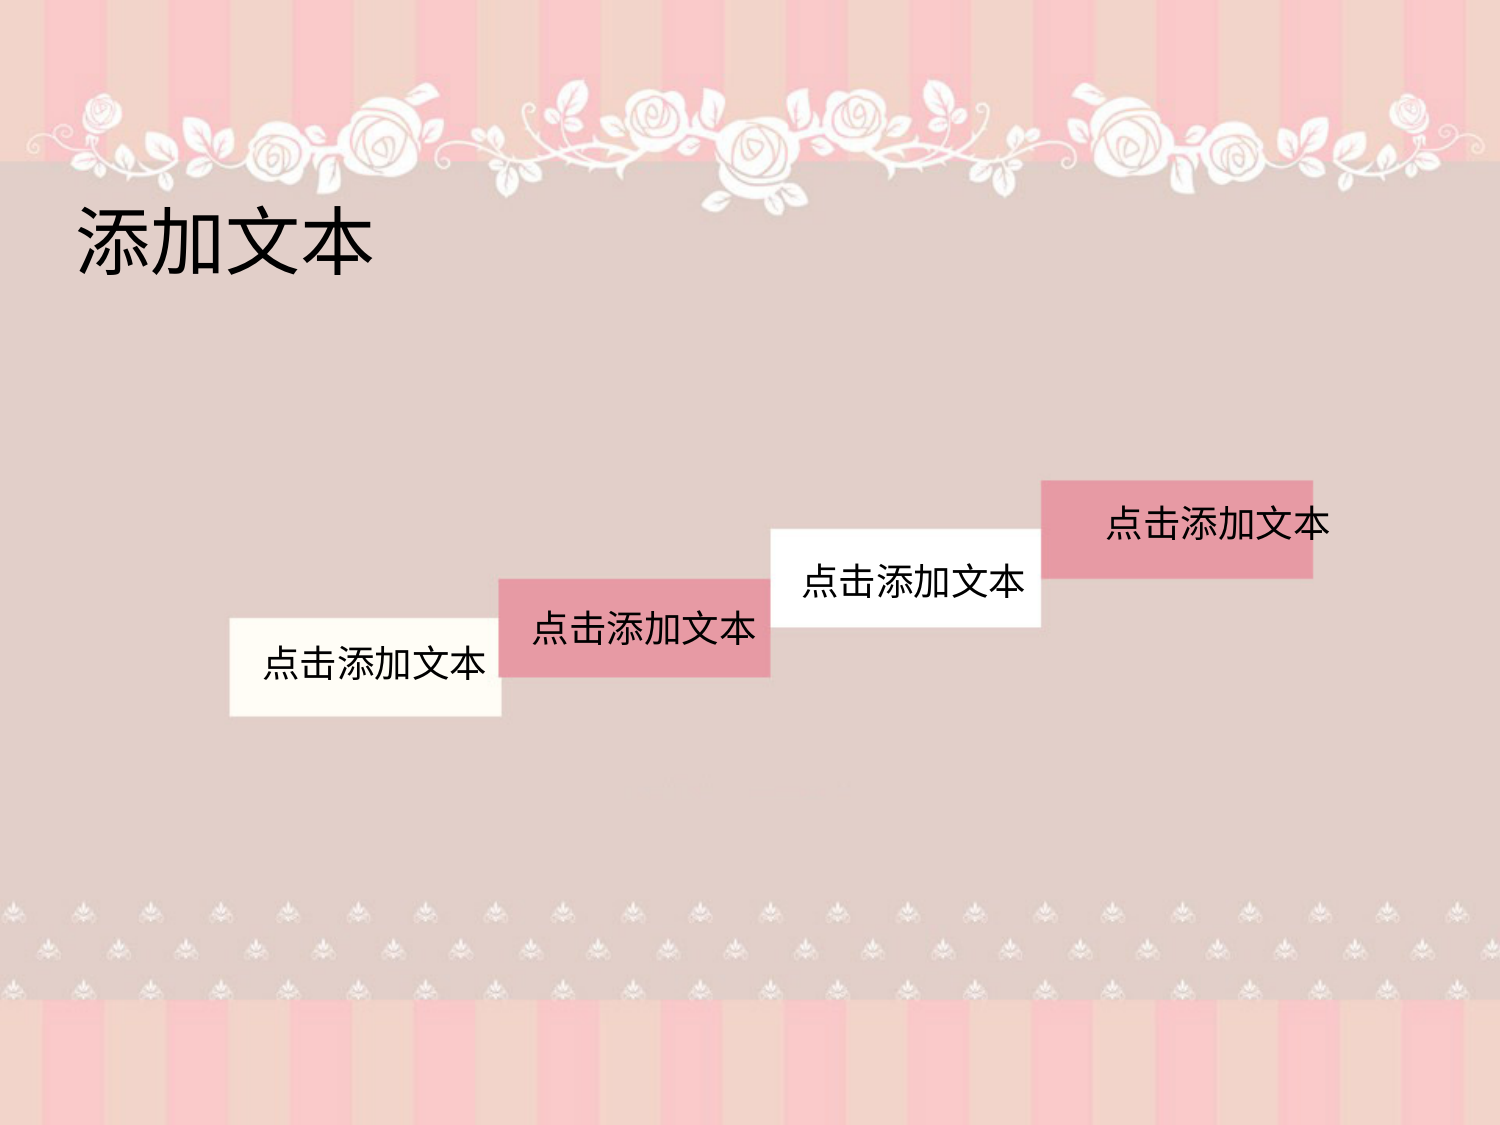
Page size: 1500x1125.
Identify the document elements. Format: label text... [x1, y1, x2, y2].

text_box 点击添加文本 [1091, 492, 1346, 552]
text_box 点击添加文本 [516, 597, 772, 658]
picture [0, 0, 1500, 1125]
text_box 添加文本 [60, 187, 391, 293]
text_box 点击添加文本 [247, 632, 503, 693]
text_box 点击添加文本 [786, 550, 1042, 611]
